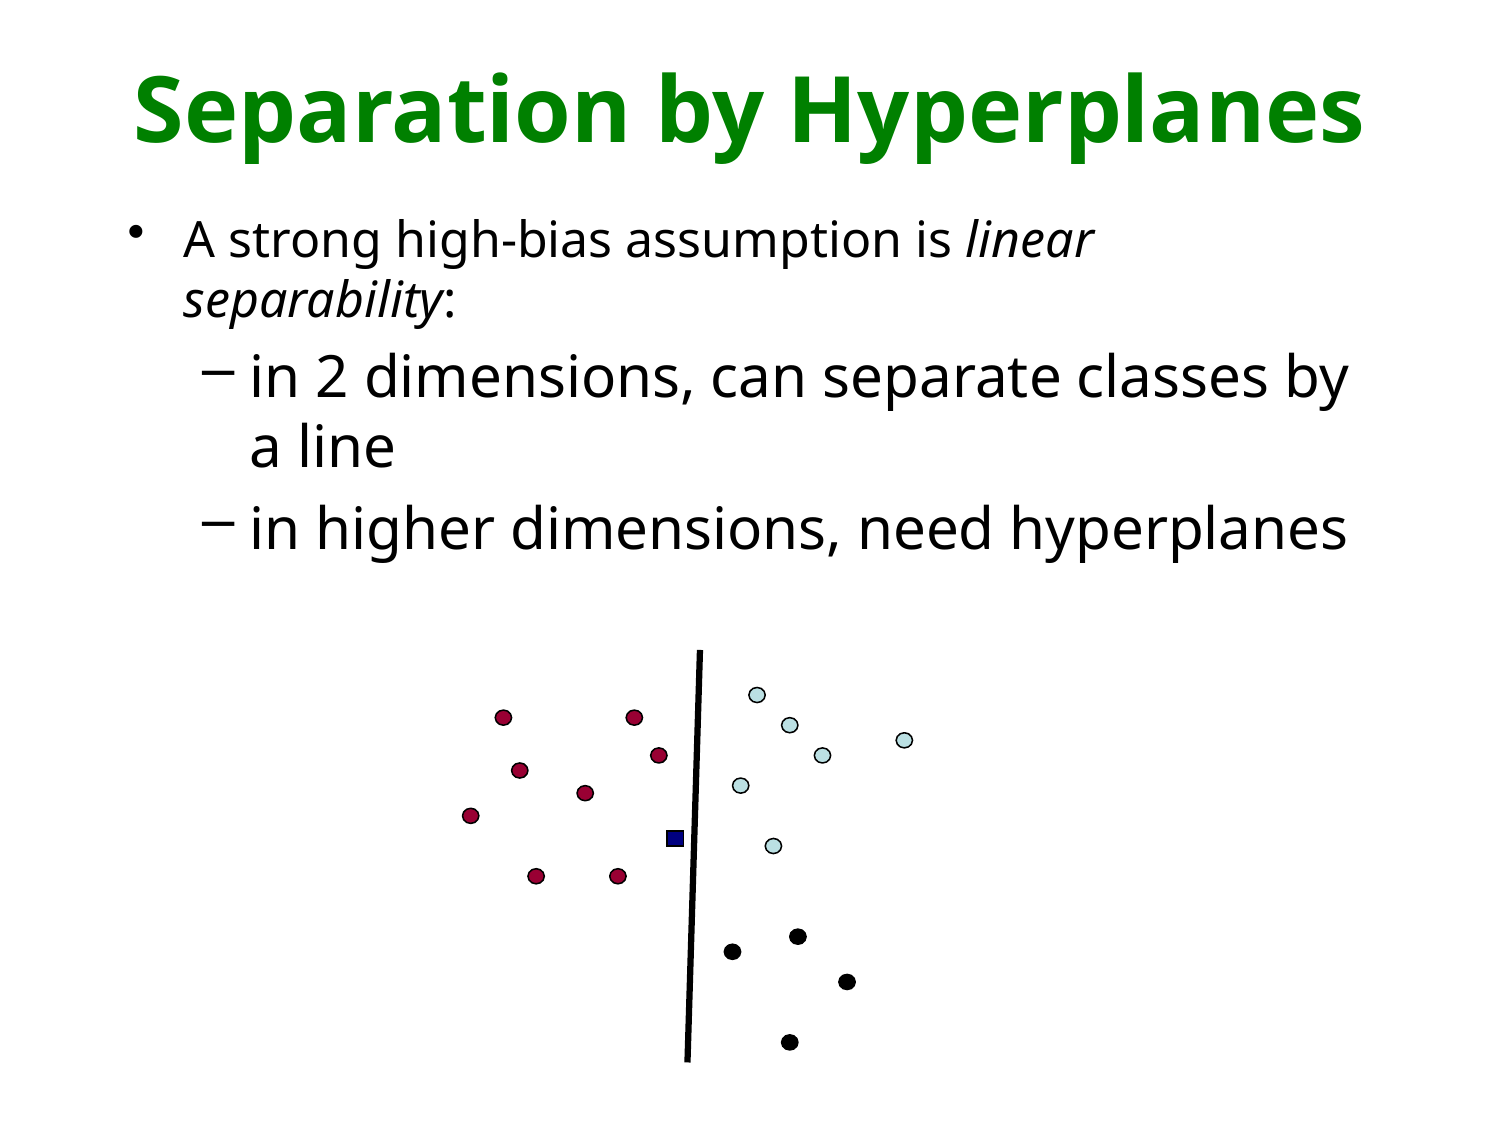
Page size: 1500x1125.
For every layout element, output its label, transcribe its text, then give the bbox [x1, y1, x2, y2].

text_box [609, 868, 627, 884]
text_box [667, 830, 684, 846]
text_box [495, 710, 512, 726]
text_box [527, 868, 545, 884]
text_box [724, 944, 741, 960]
text_box [511, 762, 528, 779]
text_box [462, 808, 479, 824]
text_box [789, 929, 807, 945]
text_box [838, 974, 856, 990]
text_box [748, 687, 766, 703]
text_box [814, 747, 831, 763]
text_box [650, 747, 668, 763]
text_box [896, 732, 913, 748]
text_box [765, 838, 782, 854]
title Separation by Hyperplanes [74, 12, 1426, 201]
list A strong high-bias assumption is linear separability: in 2 dimensions, can separate classes by a line in higher dimensions, need hyperplanes [112, 199, 1388, 463]
text_box [626, 710, 643, 726]
text_box [781, 717, 798, 733]
text_box [781, 1034, 798, 1050]
text_box [732, 778, 749, 794]
text_box [577, 785, 594, 801]
